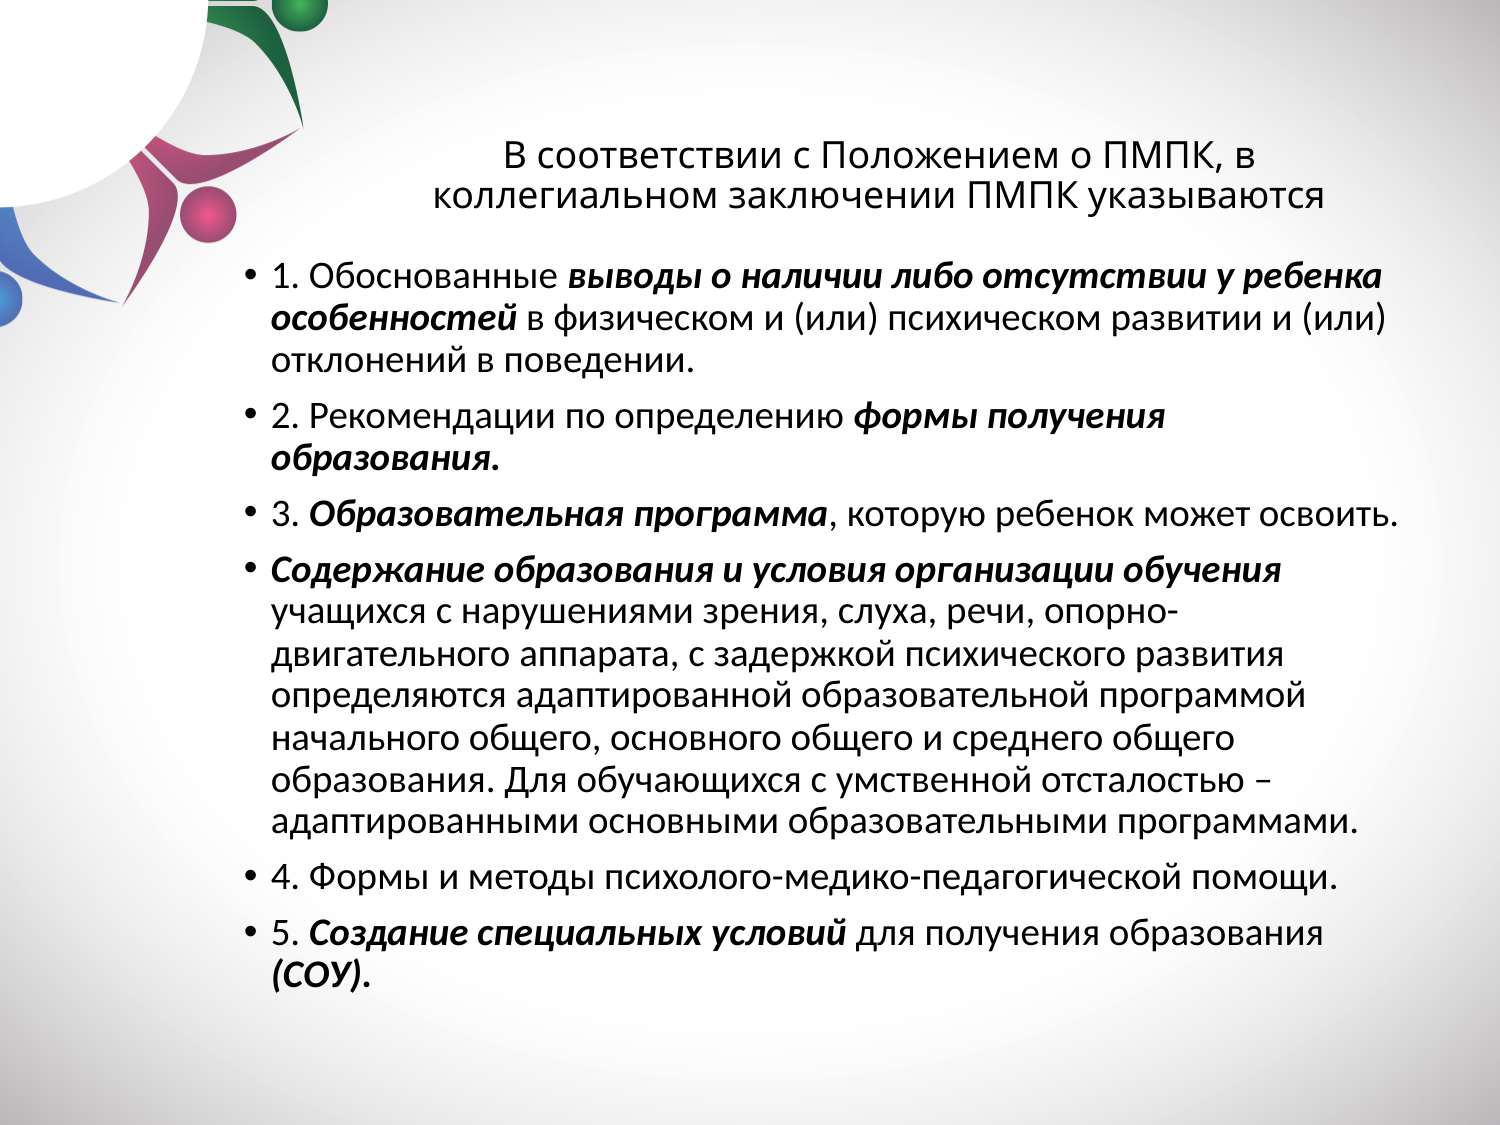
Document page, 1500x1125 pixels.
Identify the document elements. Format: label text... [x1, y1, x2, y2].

list 1. Обоснованные выводы о наличии либо отсутствии у ребенка особенностей в физическом и (или) психическом развитии и (или) отклонений в поведении. 2. Рекомендации по определению формы получения образования. 3. Образовательная программа, которую ребенок может освоить. Содержание образования и условия организации обучения учащихся с нарушениями зрения, слуха, речи, опорно-двигательного аппарата, с задержкой психического развития определяются адаптированной образовательной программой начального общего, основного общего и среднего общего образования. Для обучающихся с умственной отсталостью – адаптированными основными образовательными программами. 4. Формы и методы психолого-медико-педагогической помощи. 5. Создание специальных условий для получения образования (СОУ). [228, 247, 1416, 1027]
title В соответствии с Положением о ПМПК, в коллегиальном заключении ПМПК указываются [343, 67, 1416, 247]
picture [0, 0, 1500, 1125]
